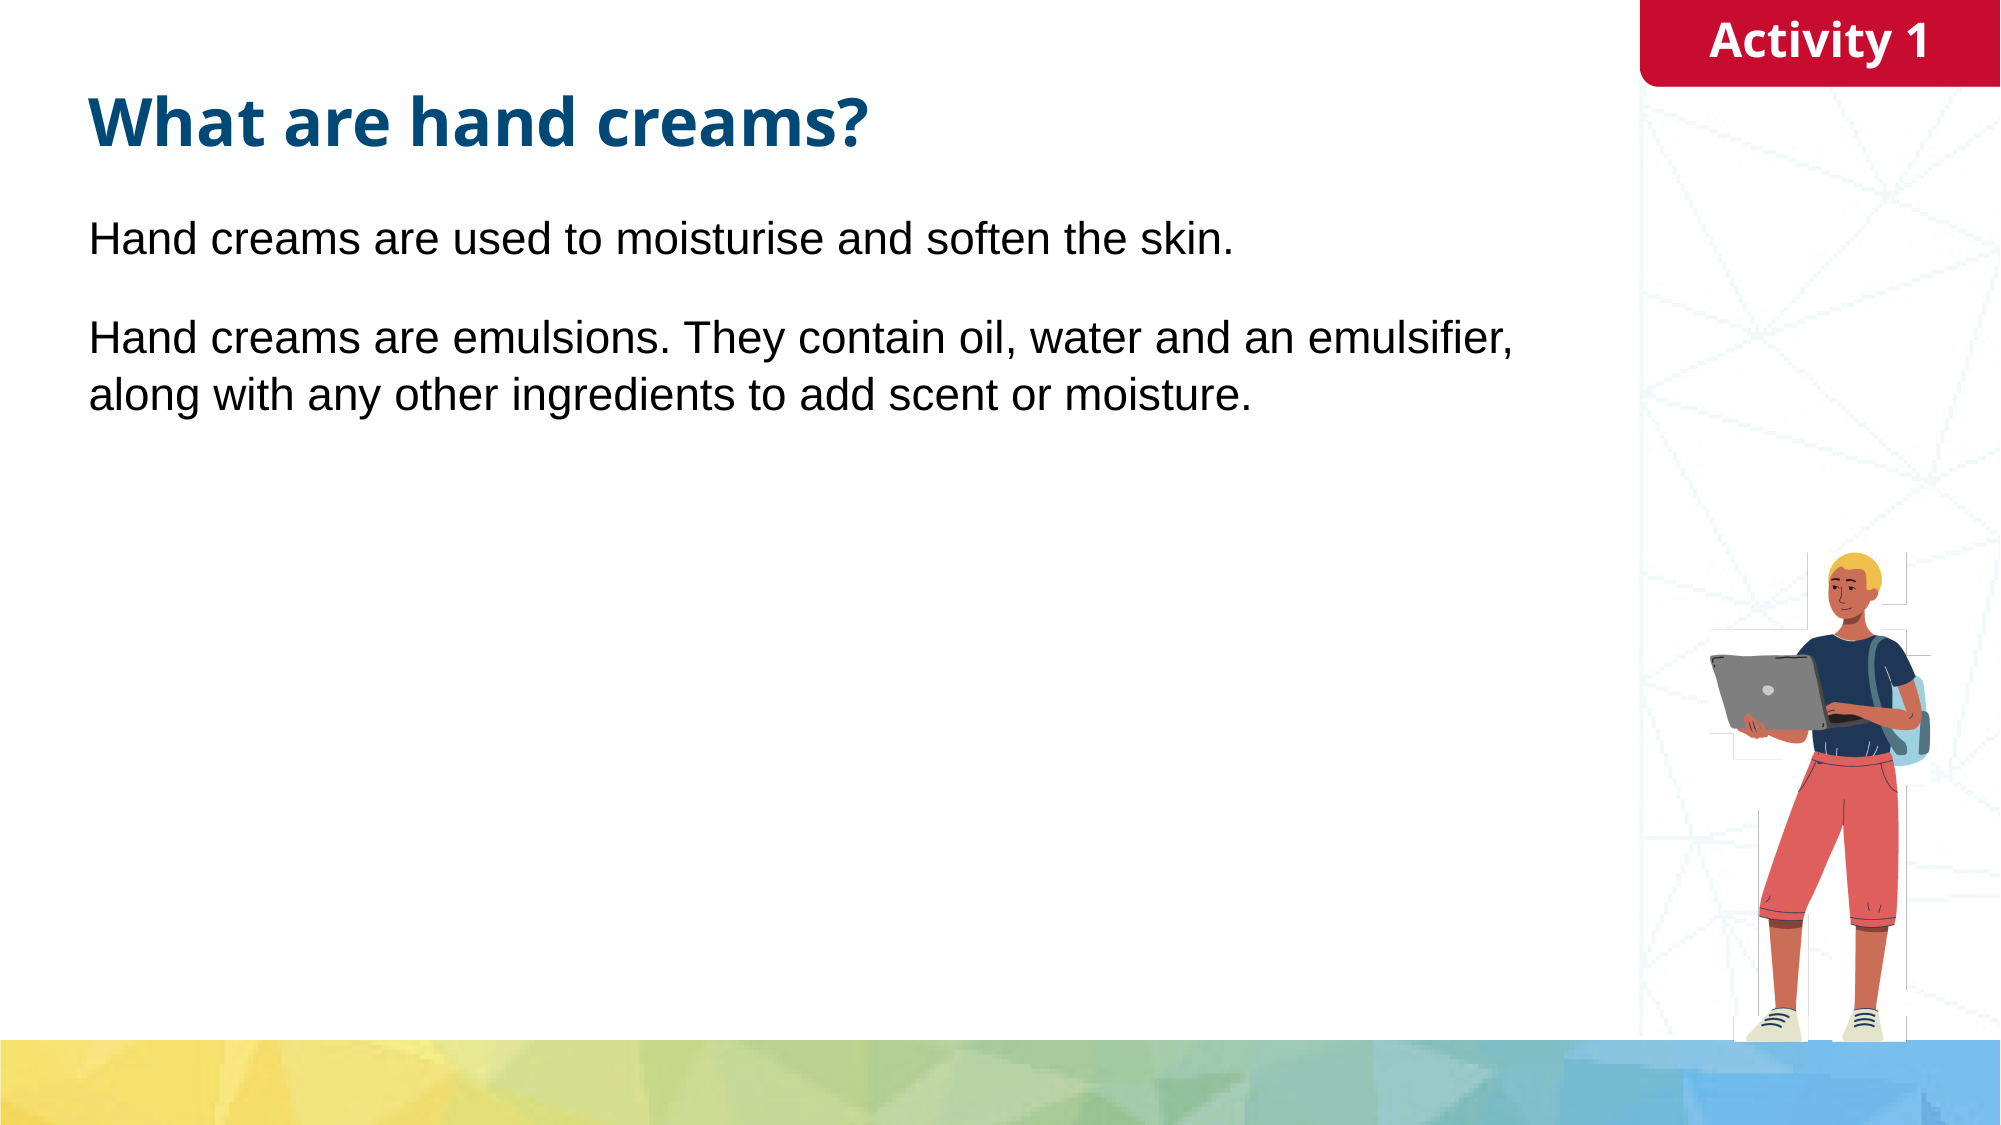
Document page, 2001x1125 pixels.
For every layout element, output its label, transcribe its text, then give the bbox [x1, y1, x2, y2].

picture [0, 0, 2001, 1125]
title What are hand creams? [88, 88, 1565, 161]
list Hand creams are used to moisturise and soften the skin. Hand creams are emulsions. They contain oil, water and an emulsifier, along with any other ingredients to add scent or moisture. [88, 206, 1565, 890]
